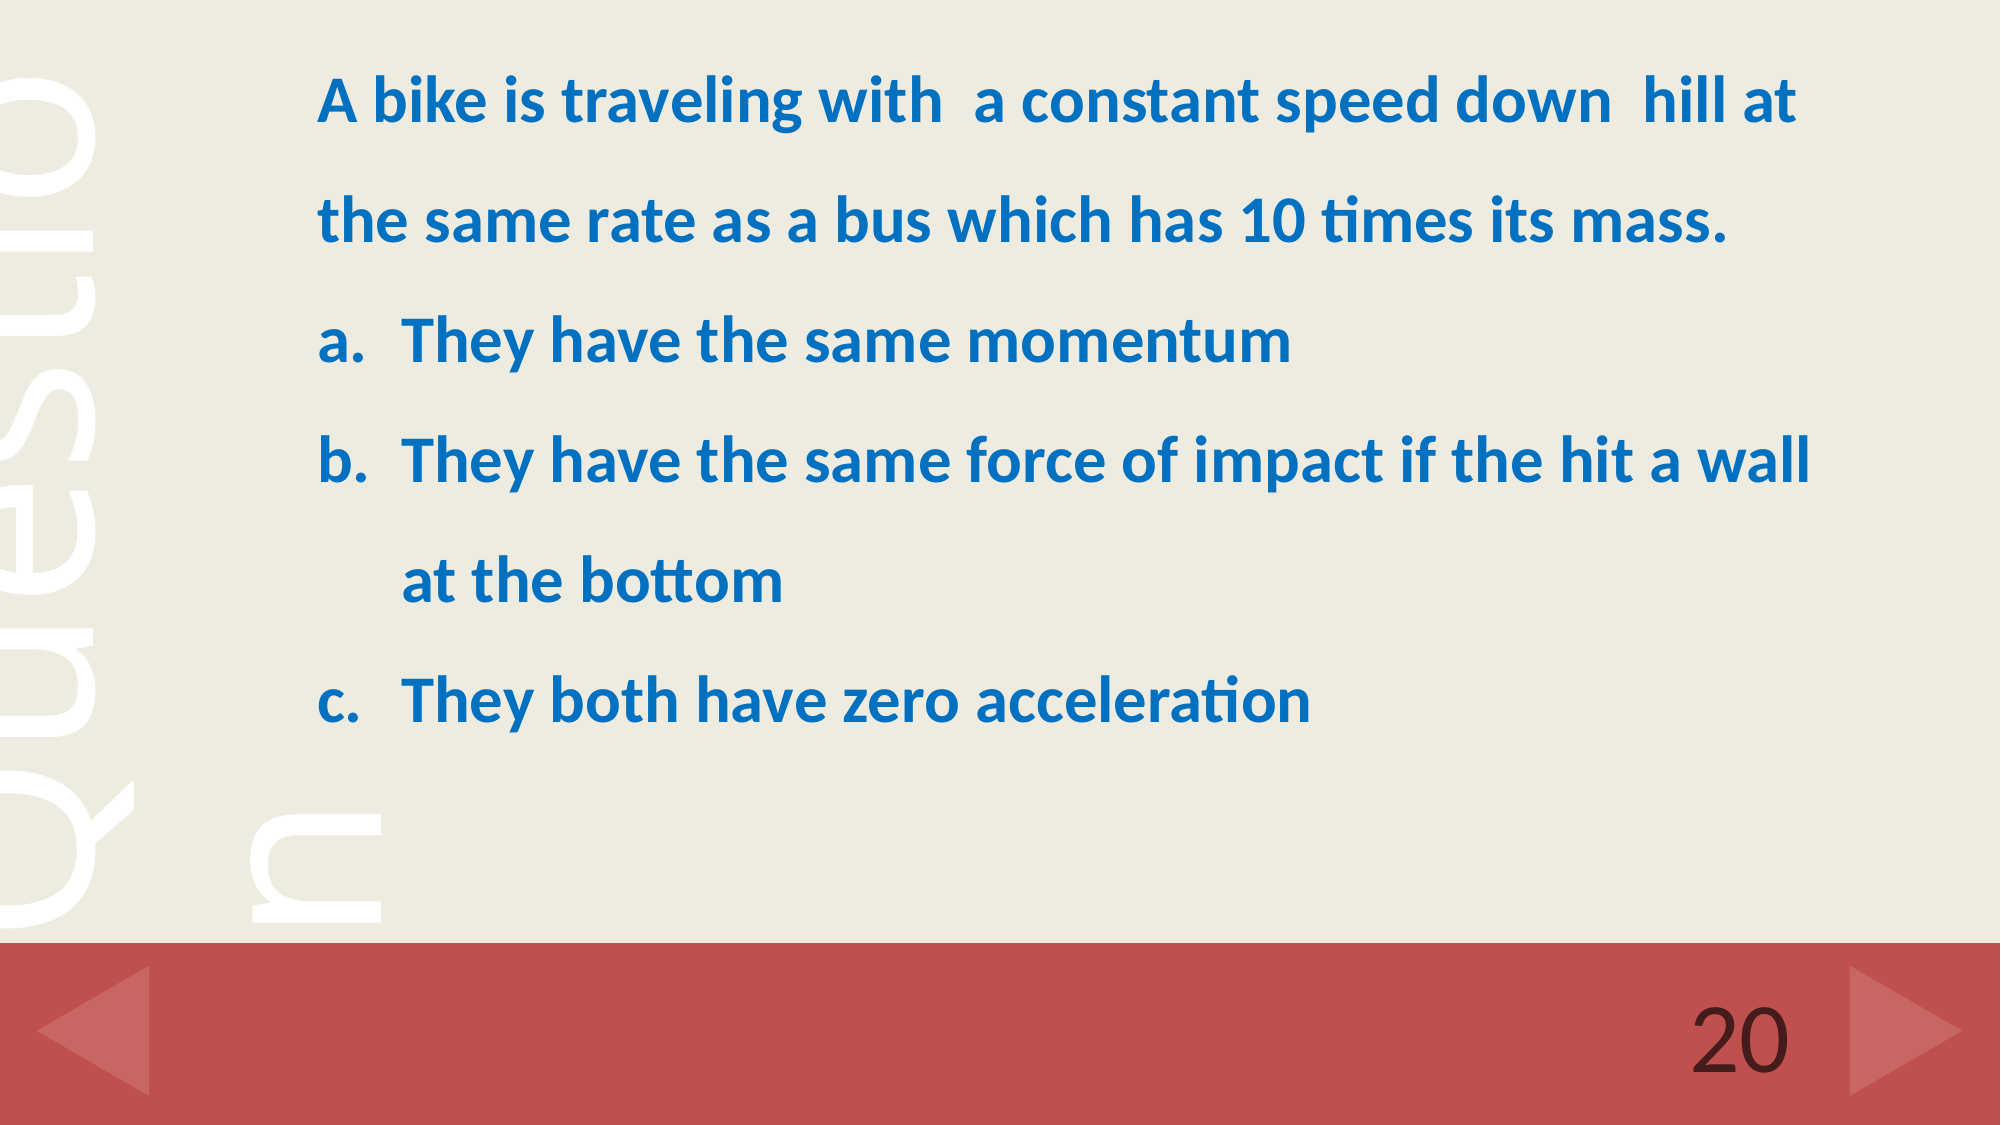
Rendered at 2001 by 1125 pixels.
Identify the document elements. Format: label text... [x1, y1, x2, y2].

list 20 [1494, 967, 1806, 1097]
list A bike is traveling with a constant speed down hill at the same rate as a bus which has 10 times its mass. They have the same momentum They have the same force of impact if the hit a wall at the bottom They both have zero acceleration [302, 153, 1897, 839]
